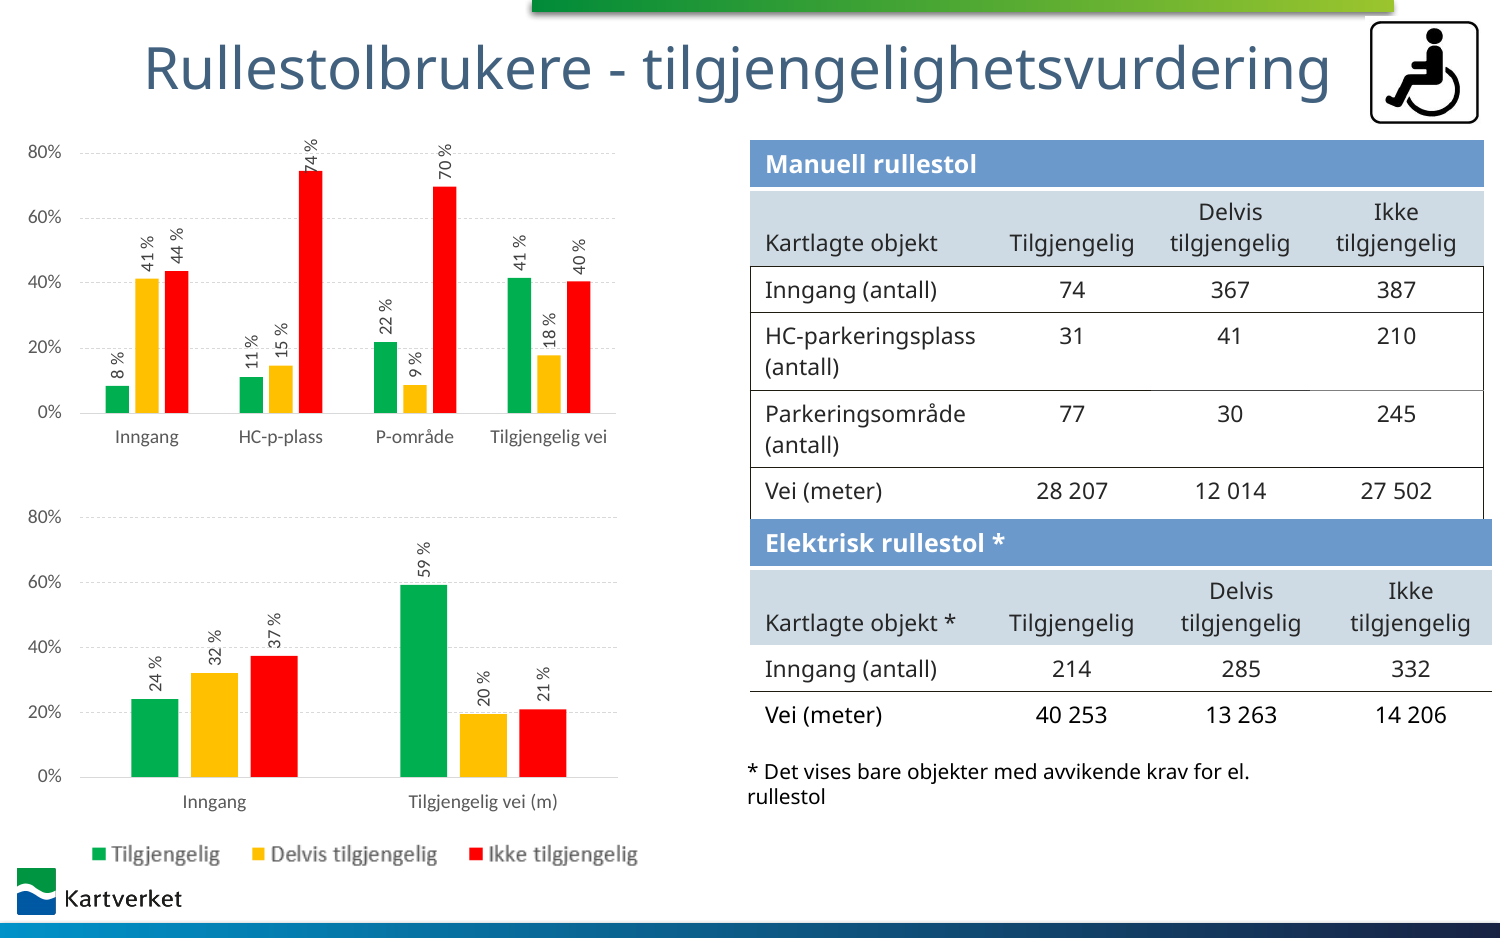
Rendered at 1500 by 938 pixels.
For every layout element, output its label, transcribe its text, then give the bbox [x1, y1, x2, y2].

table_cell Vei (meter) [751, 468, 994, 519]
table_cell 77 [994, 391, 1151, 467]
table_cell 31 [994, 313, 1151, 390]
table_cell 387 [1310, 267, 1483, 312]
table_cell Delvis tilgjengelig [1151, 191, 1310, 266]
table_header Elektrisk rullestol * [750, 519, 1492, 566]
table_cell 30 [1151, 391, 1310, 467]
table_cell Kartlagte objekt * [750, 570, 991, 645]
picture [86, 838, 643, 870]
table_cell Kartlagte objekt [750, 191, 994, 266]
table_cell Tilgjengelig [994, 191, 1151, 266]
table_header Manuell rullestol [750, 140, 1484, 187]
text_box * Det vises bare objekter med avvikende krav for el. rullestol [732, 751, 1317, 816]
table_cell 41 [1151, 313, 1310, 390]
table_cell Ikke tilgjengelig [1310, 191, 1484, 266]
table_cell Vei (meter) [750, 692, 991, 738]
picture [20, 499, 630, 822]
table_cell 13 263 [1153, 692, 1330, 738]
table_cell 14 206 [1330, 692, 1492, 738]
table_cell 367 [1151, 267, 1310, 312]
table_cell Inngang (antall) [750, 645, 991, 691]
table_cell 27 502 [1310, 468, 1483, 519]
table_cell 40 253 [991, 692, 1153, 738]
table_cell 210 [1310, 313, 1483, 390]
table_cell Delvis tilgjengelig [1153, 570, 1330, 645]
table_cell Inngang (antall) [751, 267, 994, 312]
table_cell 285 [1153, 645, 1330, 691]
table_cell Ikke tilgjengelig [1330, 570, 1492, 645]
table_cell 12 014 [1151, 468, 1310, 519]
picture [1365, 16, 1484, 129]
table_cell 214 [991, 645, 1153, 691]
table_cell Tilgjengelig [991, 570, 1153, 645]
table_cell 245 [1310, 391, 1483, 467]
table_cell Parkeringsområde (antall) [751, 391, 994, 467]
table_cell HC-parkeringsplass (antall) [751, 313, 994, 390]
table_cell 74 [994, 267, 1151, 312]
picture [20, 135, 629, 457]
table_cell 332 [1330, 645, 1492, 691]
table_cell 28 207 [994, 468, 1151, 519]
text_box Rullestolbrukere - tilgjengelighetsvurdering [39, 12, 1348, 109]
